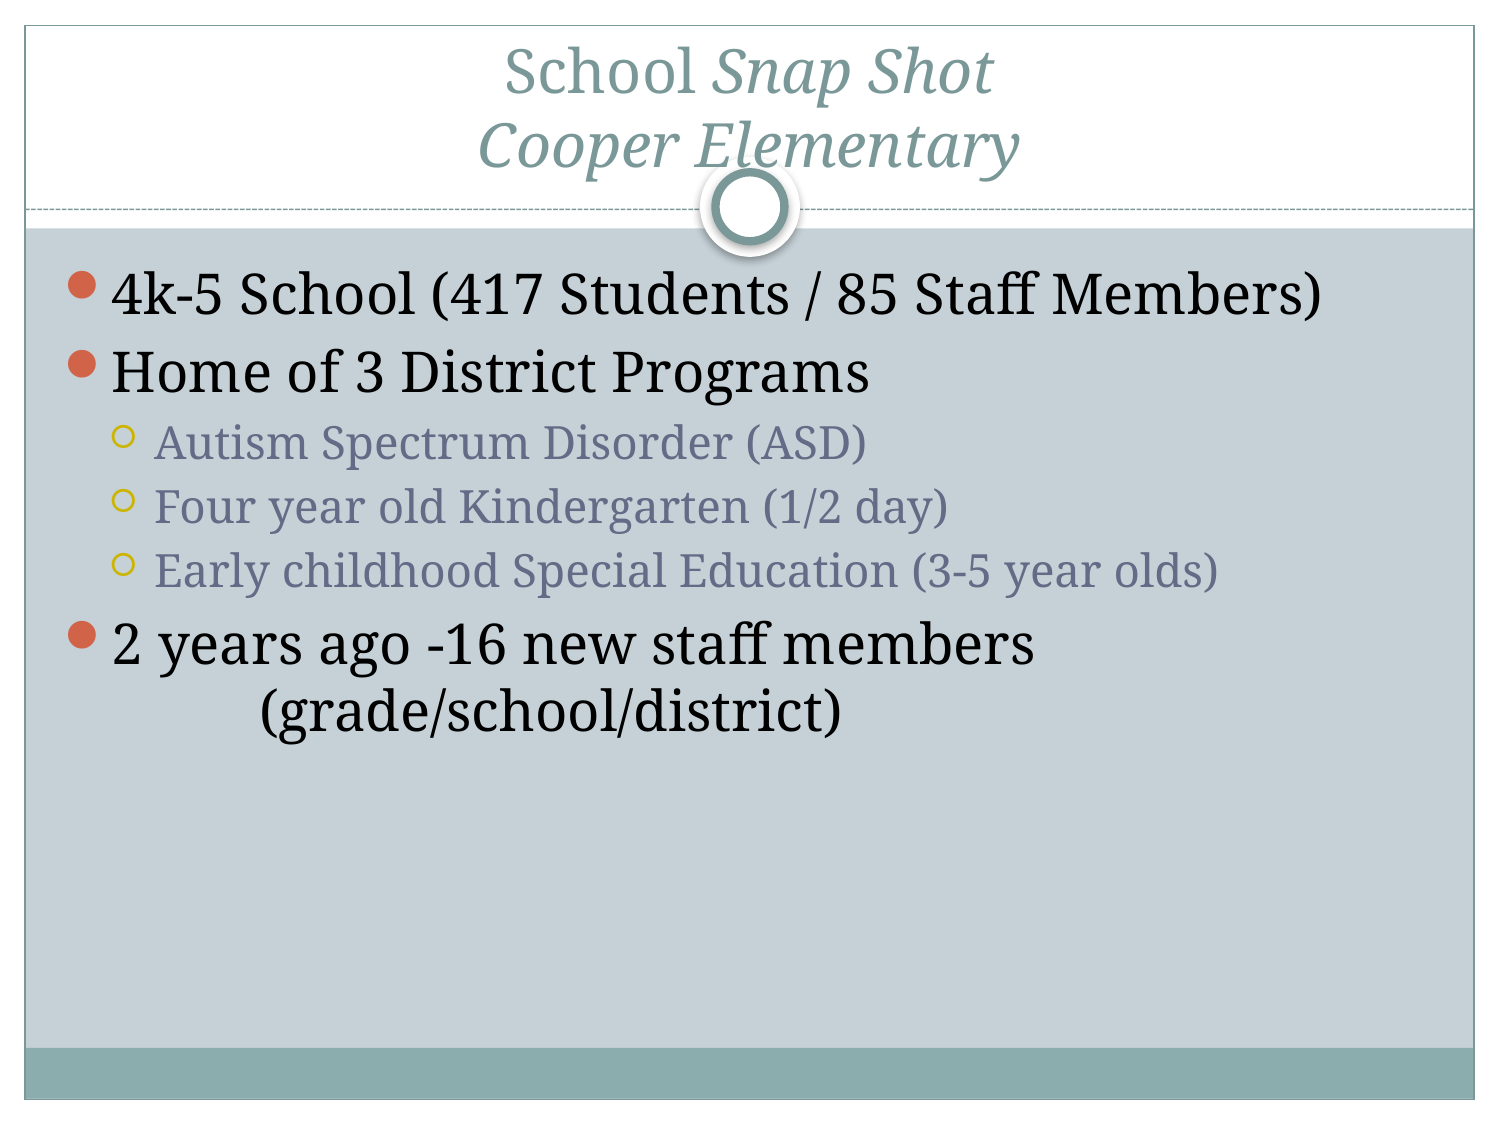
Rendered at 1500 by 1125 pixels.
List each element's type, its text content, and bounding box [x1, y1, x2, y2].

list 4k-5 School (417 Students / 85 Staff Members) Home of 3 District Programs Autism Spectrum Disorder (ASD) Four year old Kindergarten (1/2 day) Early childhood Special Education (3-5 year olds) 2 years ago -16 new staff members (grade/school/district) [49, 250, 1445, 1001]
title School Snap Shot Cooper Elementary [50, 24, 1450, 187]
